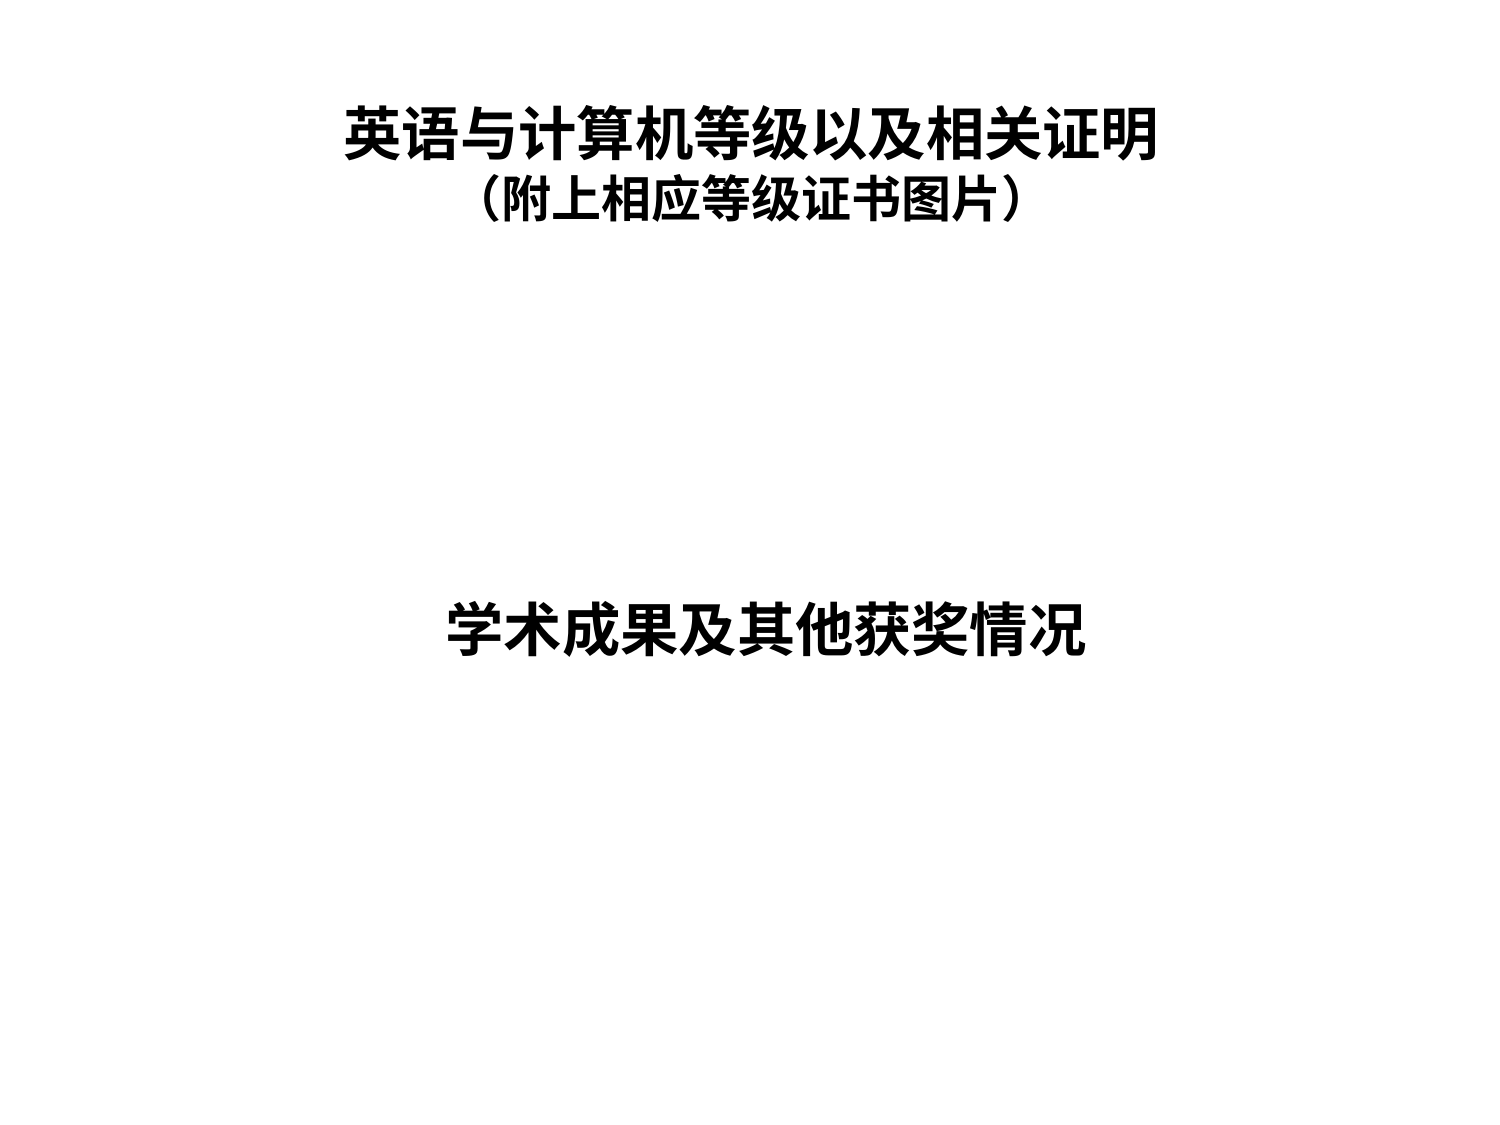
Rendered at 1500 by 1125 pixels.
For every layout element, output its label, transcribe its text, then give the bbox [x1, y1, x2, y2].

text_box 英语与计算机等级以及相关证明 （附上相应等级证书图片） [64, 90, 1438, 235]
text_box 学术成果及其他获奖情况 [430, 586, 1447, 671]
